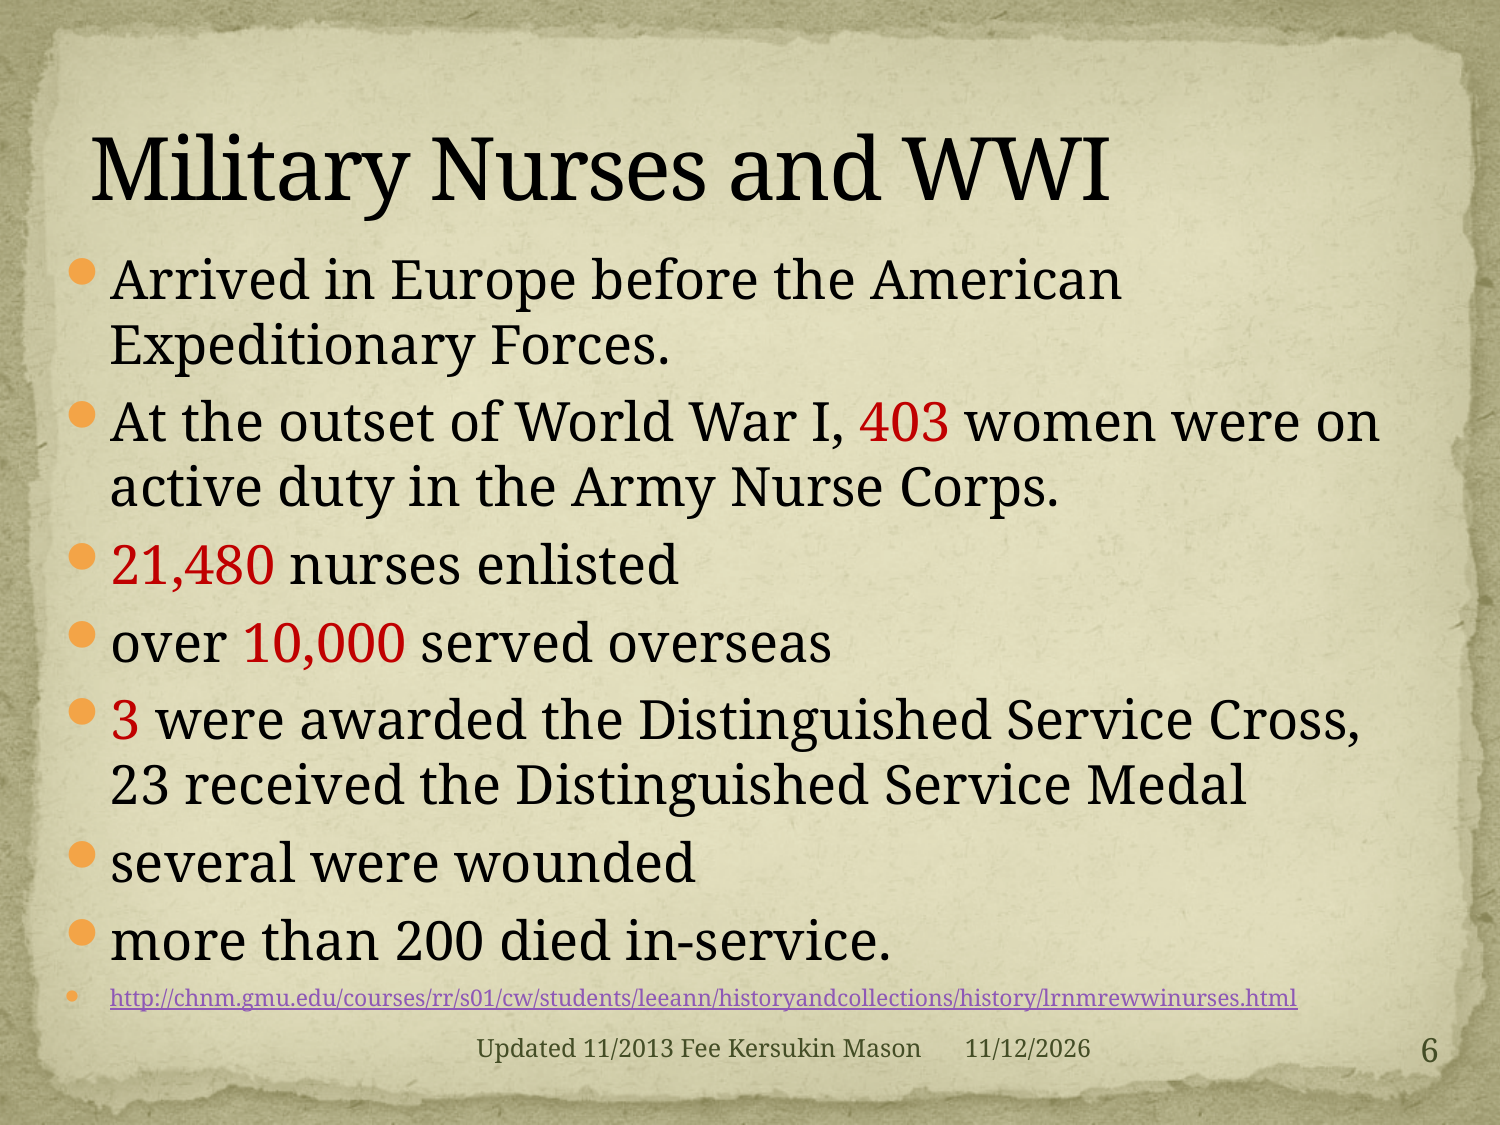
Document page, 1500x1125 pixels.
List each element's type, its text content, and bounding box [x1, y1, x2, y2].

title Military Nurses and WWI [74, 24, 1425, 225]
list Arrived in Europe before the American Expeditionary Forces. At the outset of World War I, 403 women were on active duty in the Army Nurse Corps. 21,480 nurses enlisted over 10,000 served overseas 3 were awarded the Distinguished Service Cross, 23 received the Distinguished Service Medal several were wounded more than 200 died in-service. http://chnm.gmu.edu/courses/rr/s01/cw/students/leeann/historyandcollections/history/lrnmrewwinurses.html [50, 237, 1438, 1025]
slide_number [950, 1017, 1375, 1081]
footer Updated 11/2013 Fee Kersukin Mason [350, 1017, 938, 1081]
slide_number 6 [1379, 1014, 1480, 1089]
